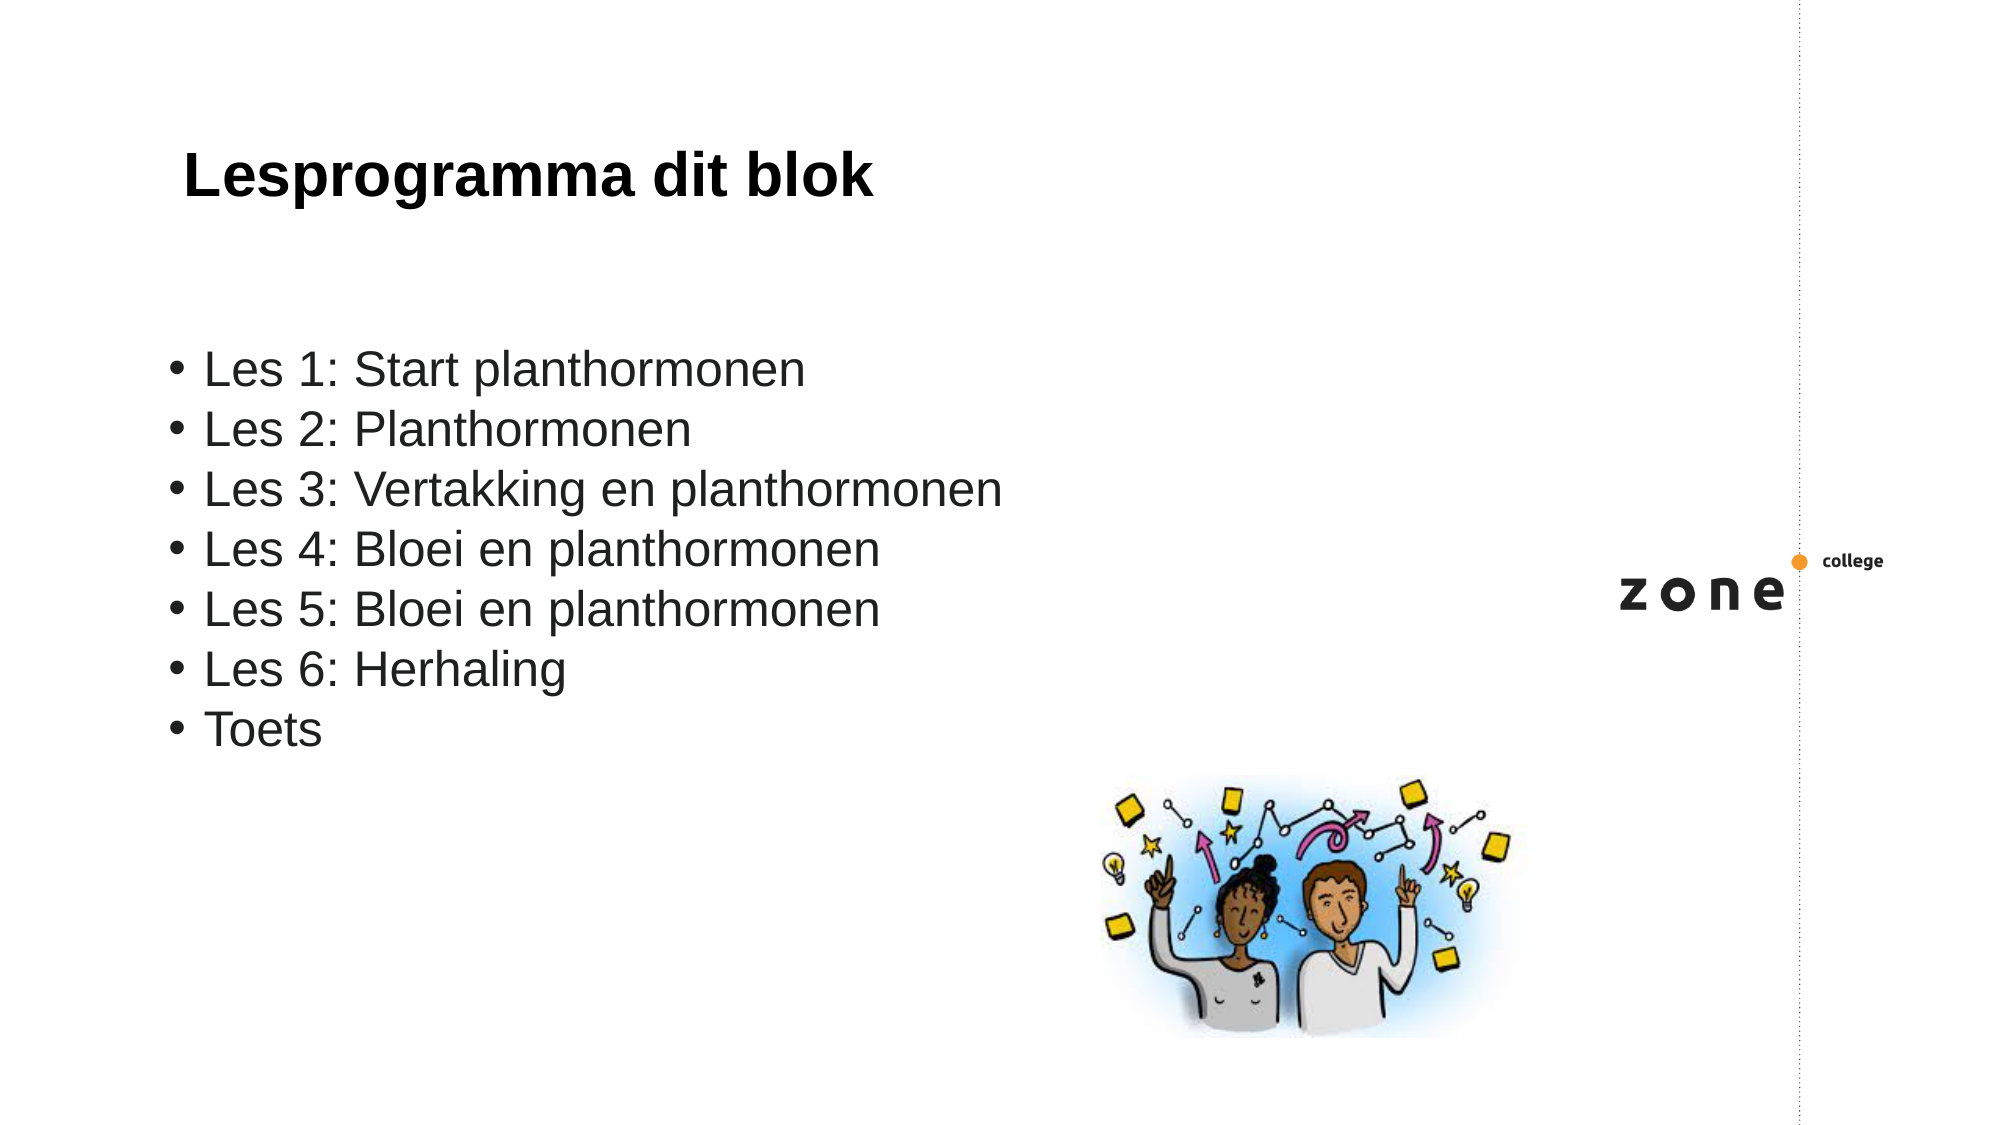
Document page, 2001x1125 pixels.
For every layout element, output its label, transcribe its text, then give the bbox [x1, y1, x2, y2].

picture [1076, 775, 1544, 1038]
text_box Les 1: Start planthormonen Les 2: Planthormonen Les 3: Vertakking en planthormonen Les 4: Bloei en planthormonen Les 5: Bloei en planthormonen Les 6: Herhaling Toets [153, 329, 1296, 765]
picture [1596, 0, 2001, 1125]
text_box Lesprogramma dit blok [169, 126, 1112, 217]
